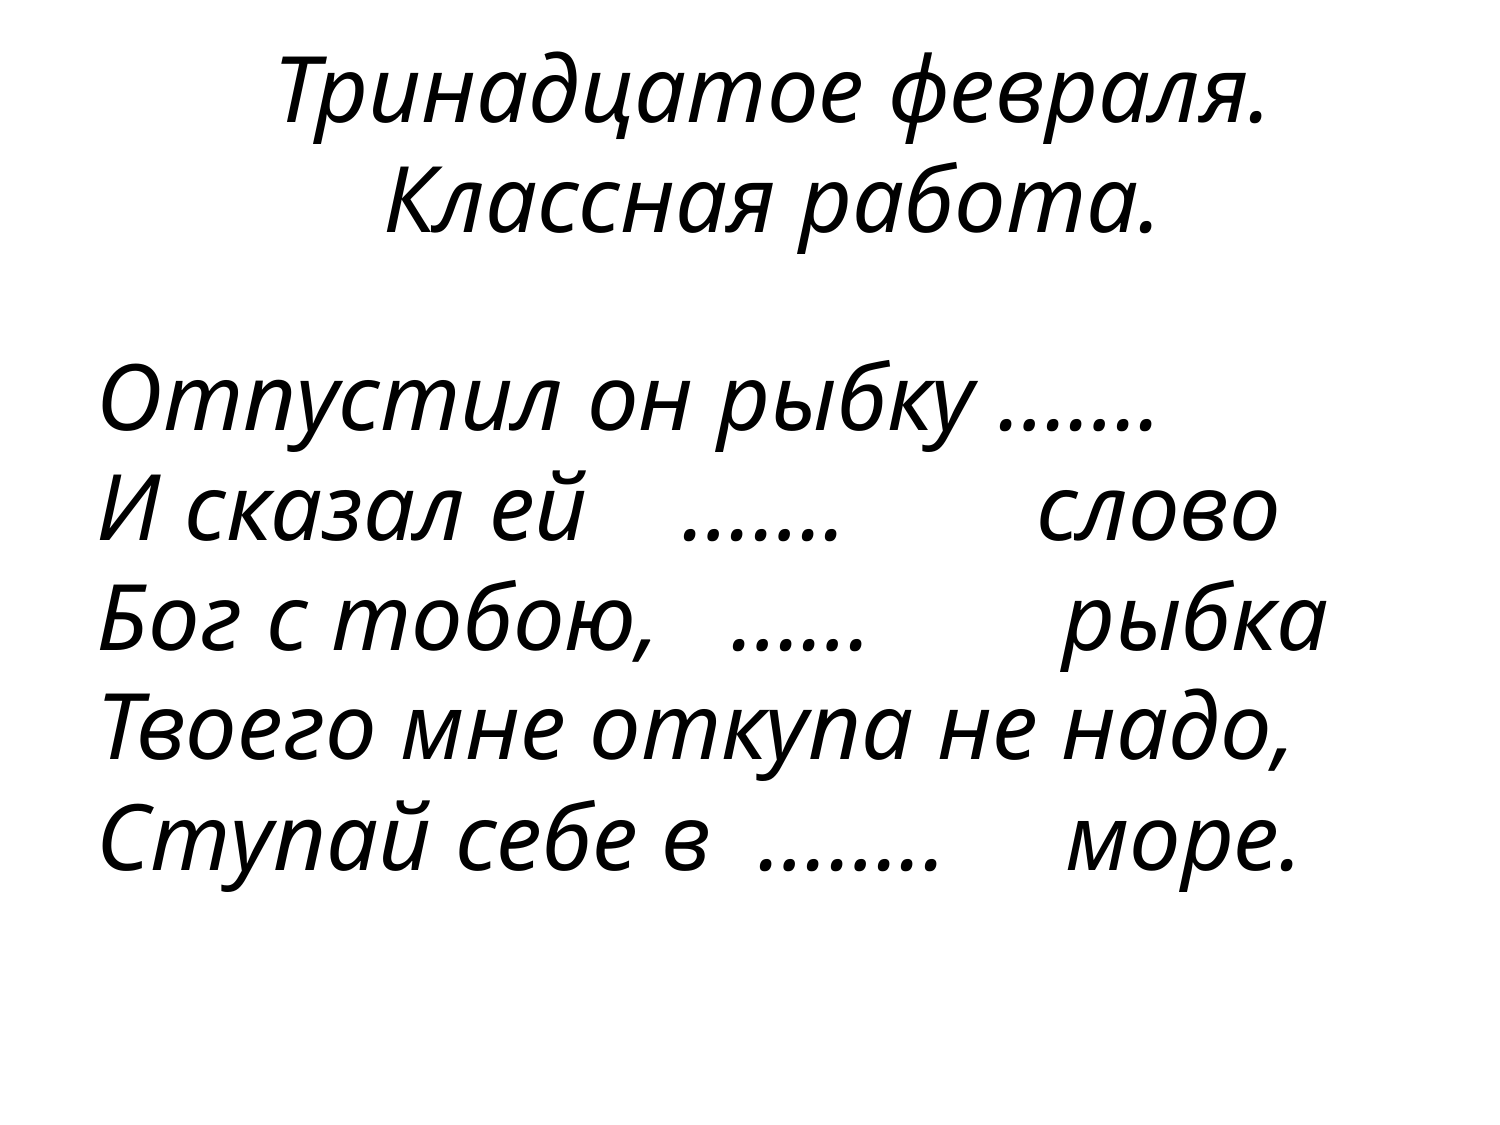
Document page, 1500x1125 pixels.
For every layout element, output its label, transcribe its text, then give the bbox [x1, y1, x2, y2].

text_box Тринадцатое февраля. Классная работа. [210, 23, 1336, 259]
text_box Отпустил он рыбку ……. И сказал ей ……. слово Бог с тобою, …… рыбка Твоего мне откупа не надо, Ступай себе в …….. море. [81, 331, 1465, 896]
